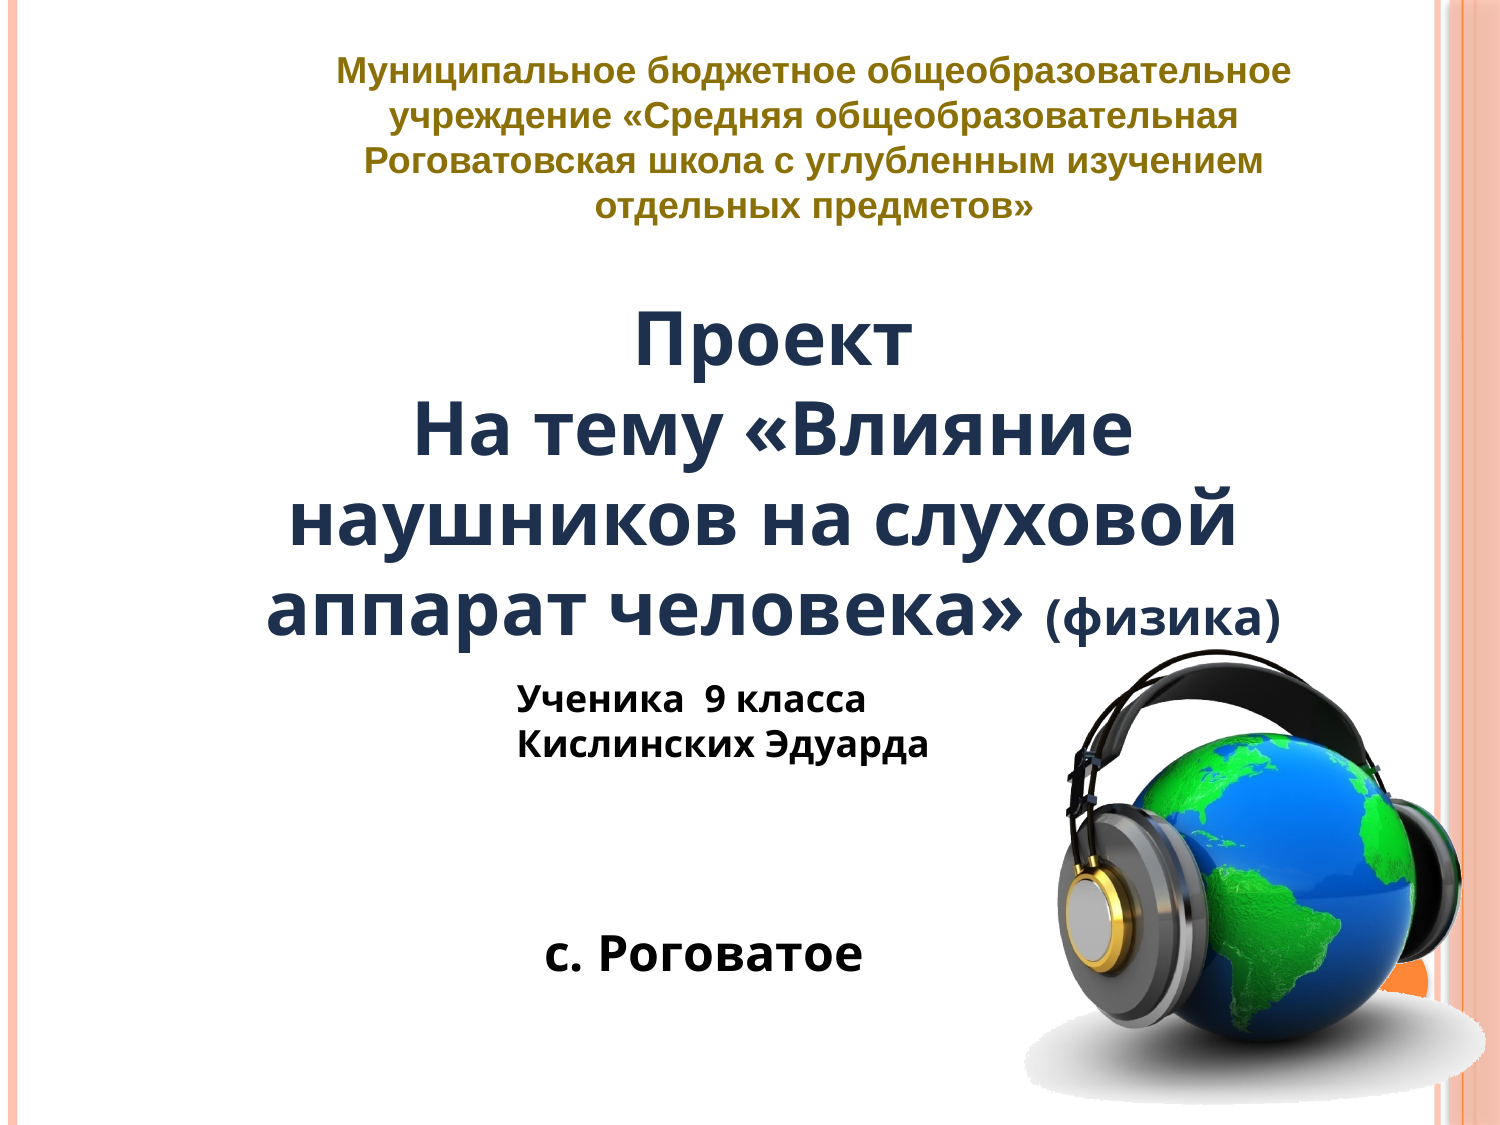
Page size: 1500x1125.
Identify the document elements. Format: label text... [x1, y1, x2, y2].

text_box Ученика 9 класса Кислинских Эдуарда [492, 667, 942, 773]
text_box Муниципальное бюджетное общеобразовательное учреждение «Средняя общеобразовательная Роговатовская школа с углубленным изучением отдельных предметов» [311, 38, 1318, 279]
text_box с. Роговатое [468, 913, 939, 989]
text_box Проект На тему «Влияние наушников на слуховой аппарат человека» (физика) [241, 283, 1306, 658]
picture [947, 635, 1500, 1125]
